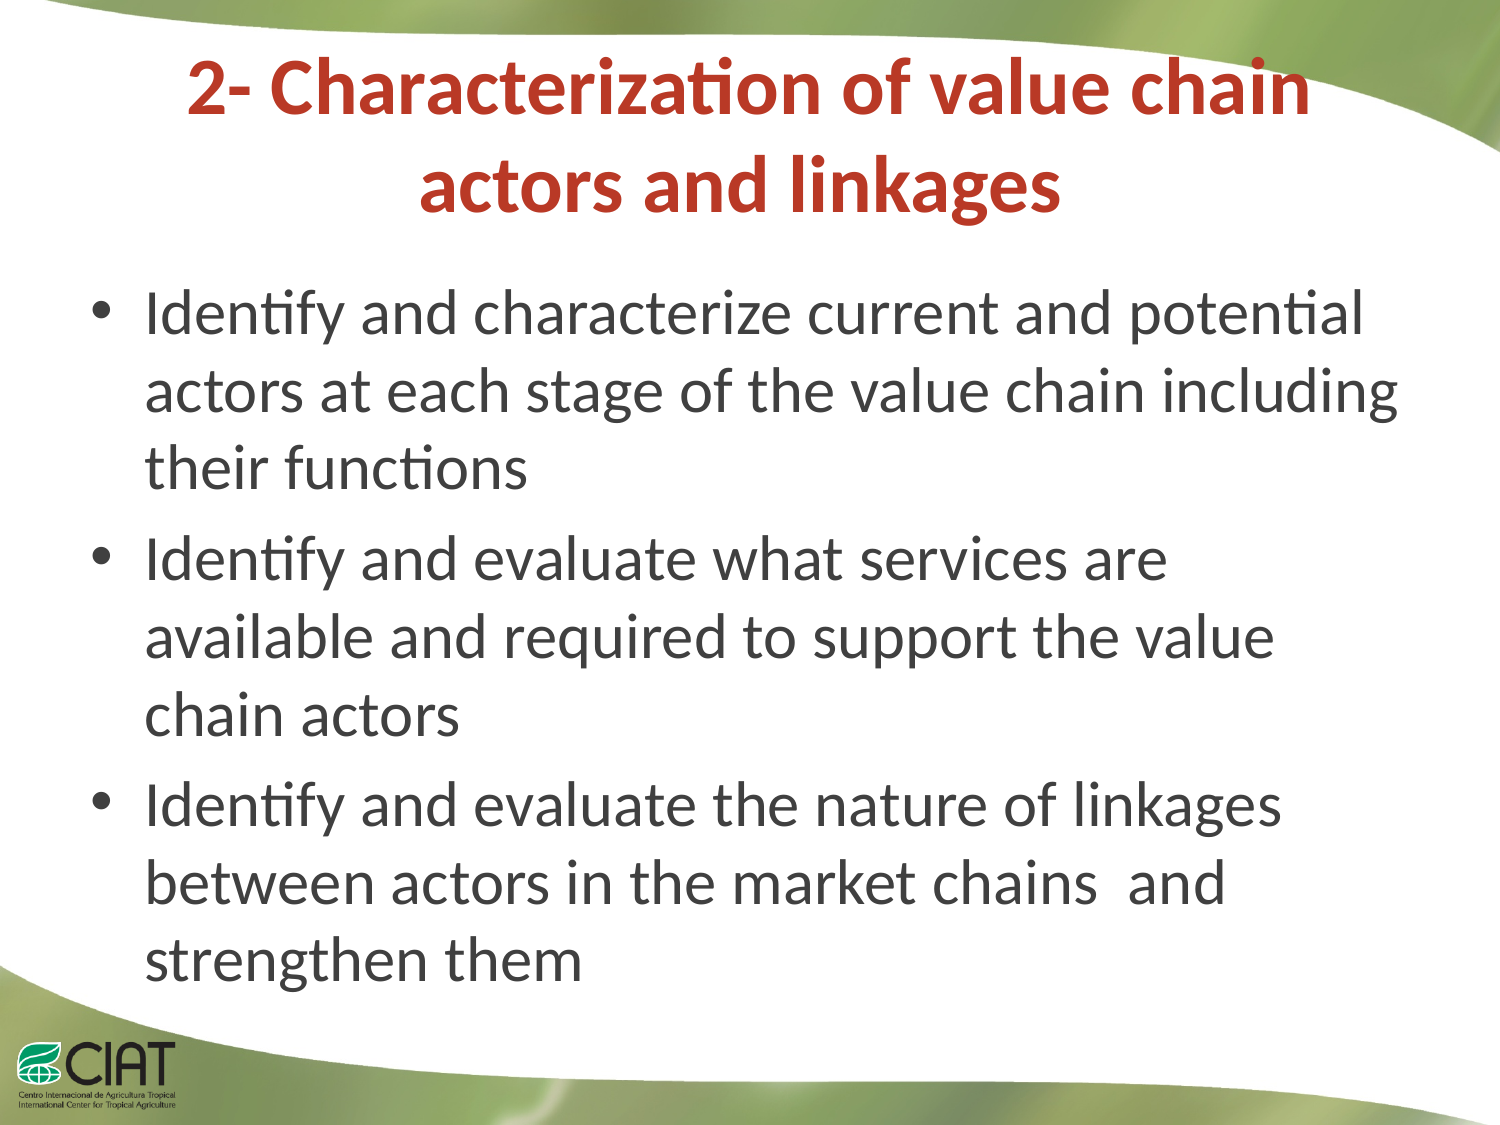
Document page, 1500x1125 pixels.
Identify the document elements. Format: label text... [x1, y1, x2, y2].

picture [0, 0, 1500, 1125]
title 2- Characterization of value chain actors and linkages [74, 24, 1426, 238]
list Identify and characterize current and potential actors at each stage of the value chain including their functions Identify and evaluate what services are available and required to support the value chain actors Identify and evaluate the nature of linkages between actors in the market chains and strengthen them [74, 262, 1426, 1006]
